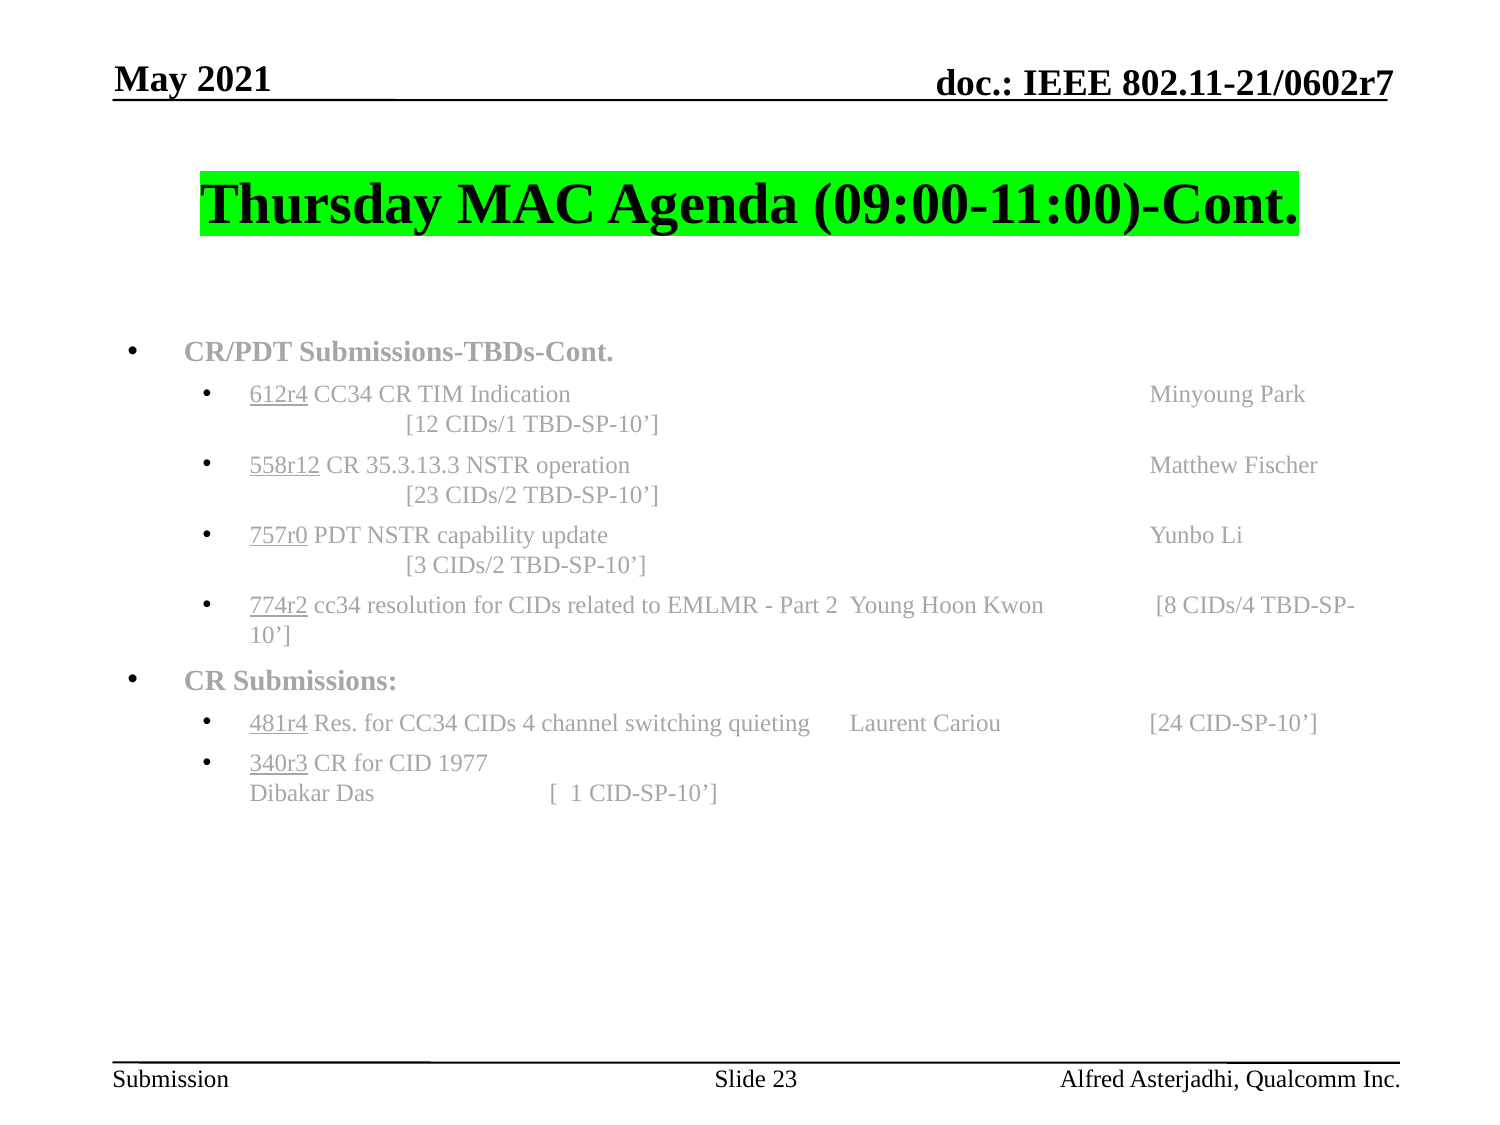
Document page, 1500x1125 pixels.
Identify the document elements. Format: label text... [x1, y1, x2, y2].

title Thursday MAC Agenda (09:00-11:00)-Cont. [112, 112, 1388, 288]
footer Alfred Asterjadhi, Qualcomm Inc. [878, 1061, 1402, 1093]
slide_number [114, 54, 423, 100]
list CR/PDT Submissions-TBDs-Cont. 612r4 CC34 CR TIM Indication Minyoung Park [12 CIDs/1 TBD-SP-10’] 558r12 CR 35.3.13.3 NSTR operation Matthew Fischer [23 CIDs/2 TBD-SP-10’] 757r0 PDT NSTR capability update Yunbo Li [3 CIDs/2 TBD-SP-10’] 774r2 cc34 resolution for CIDs related to EMLMR - Part 2 Young Hoon Kwon [8 CIDs/4 TBD-SP-10’] CR Submissions: 481r4 Res. for CC34 CIDs 4 channel switching quieting Laurent Cariou [24 CID-SP-10’] 340r3 CR for CID 1977 Dibakar Das [ 1 CID-SP-10’] [112, 324, 1388, 1063]
slide_number Slide 23 [712, 1061, 800, 1123]
